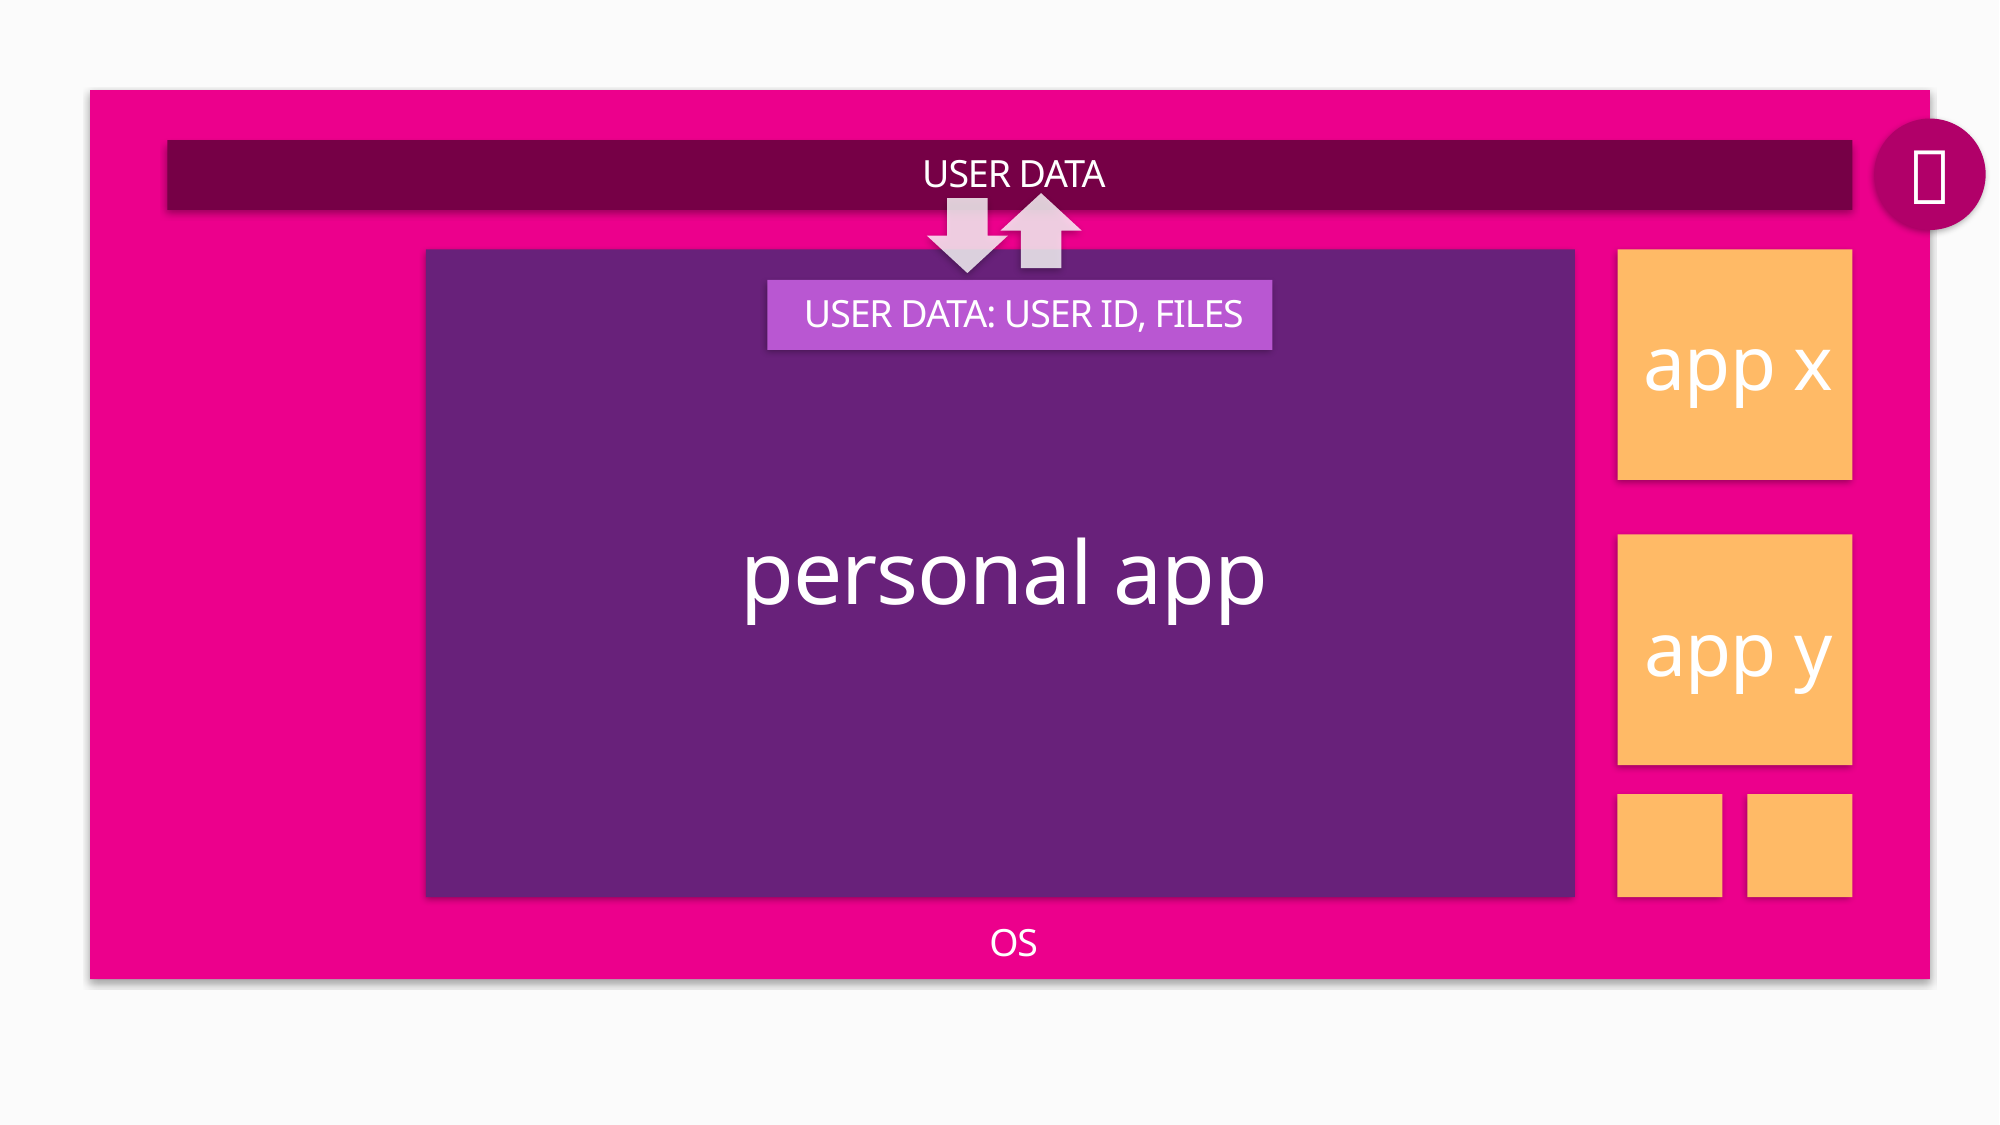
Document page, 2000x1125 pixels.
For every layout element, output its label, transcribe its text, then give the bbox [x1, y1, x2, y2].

text_box app x [1617, 249, 1853, 481]
text_box OS [89, 89, 1931, 980]
text_box [1747, 793, 1853, 898]
text_box personal app [425, 249, 1576, 898]
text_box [926, 192, 1082, 274]
text_box [1617, 793, 1723, 898]
text_box USER DATA: USER ID, FILES [767, 279, 1273, 351]
text_box USER DATA [167, 139, 1853, 211]
text_box 👶 [1873, 117, 1987, 231]
text_box app y [1617, 534, 1853, 766]
